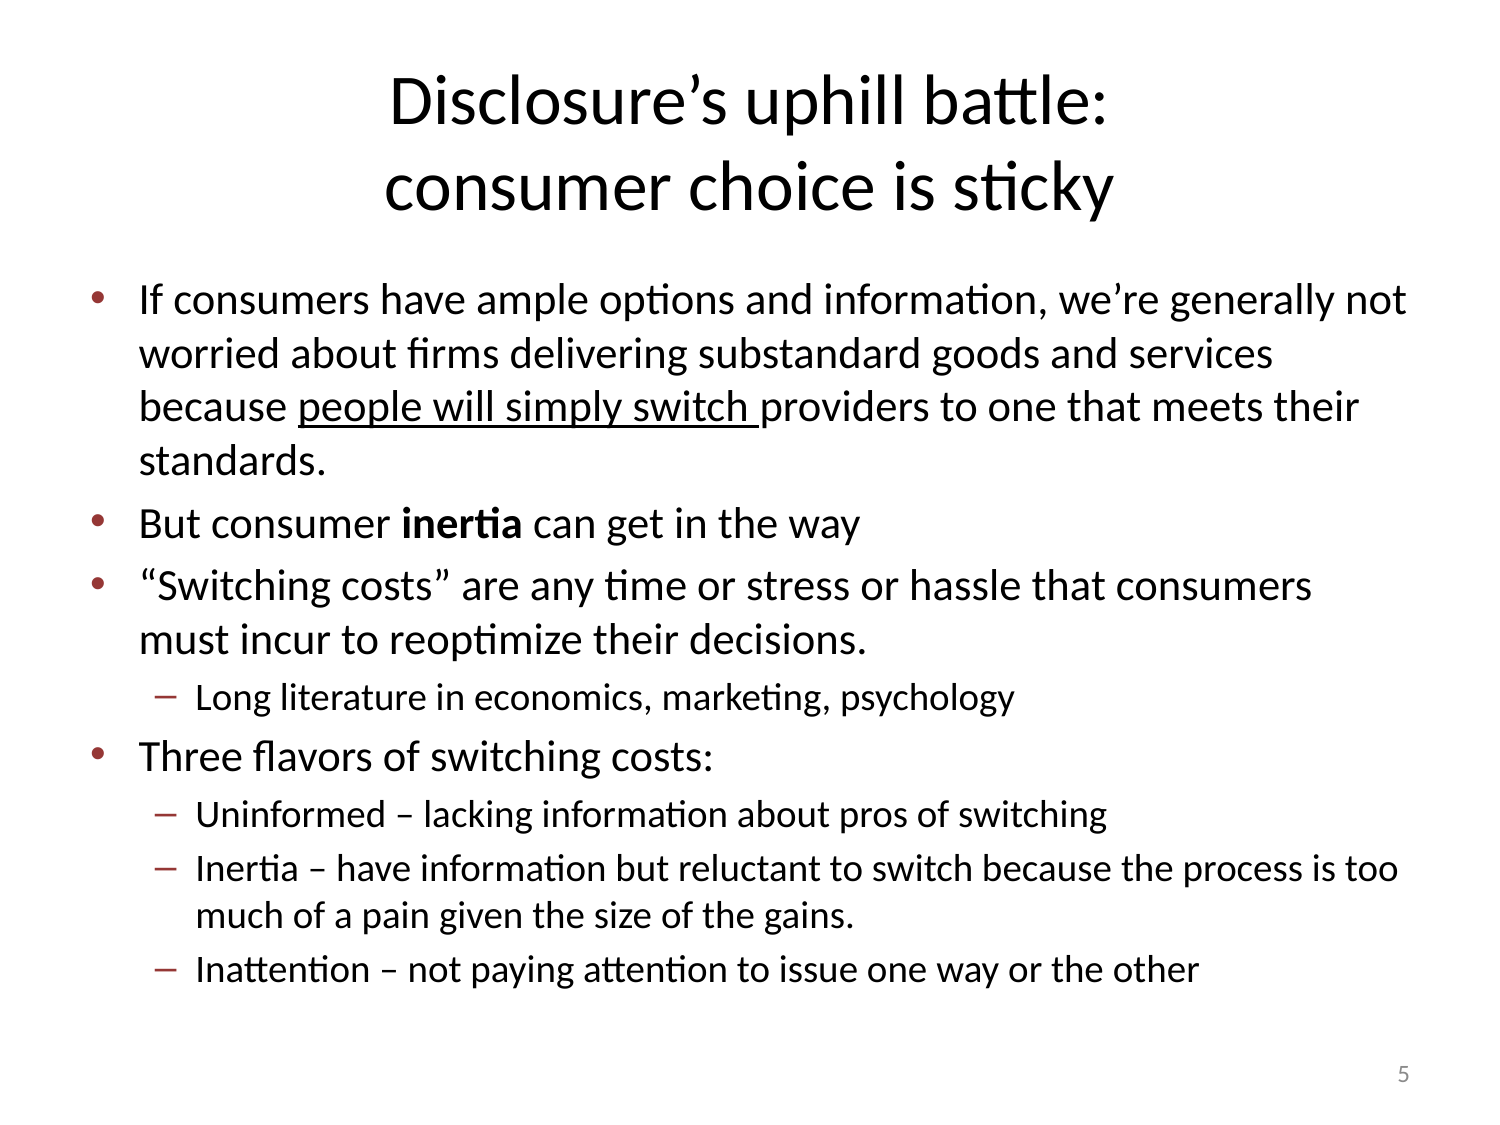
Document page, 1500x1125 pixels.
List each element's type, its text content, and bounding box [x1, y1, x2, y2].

slide_number 5 [1074, 1042, 1425, 1103]
list If consumers have ample options and information, we’re generally not worried about firms delivering substandard goods and services because people will simply switch providers to one that meets their standards. But consumer inertia can get in the way “Switching costs” are any time or stress or hassle that consumers must incur to reoptimize their decisions. Long literature in economics, marketing, psychology Three flavors of switching costs: Uninformed – lacking information about pros of switching Inertia – have information but reluctant to switch because the process is too much of a pain given the size of the gains. Inattention – not paying attention to issue one way or the other [75, 262, 1425, 1005]
title Disclosure’s uphill battle: consumer choice is sticky [75, 45, 1425, 233]
